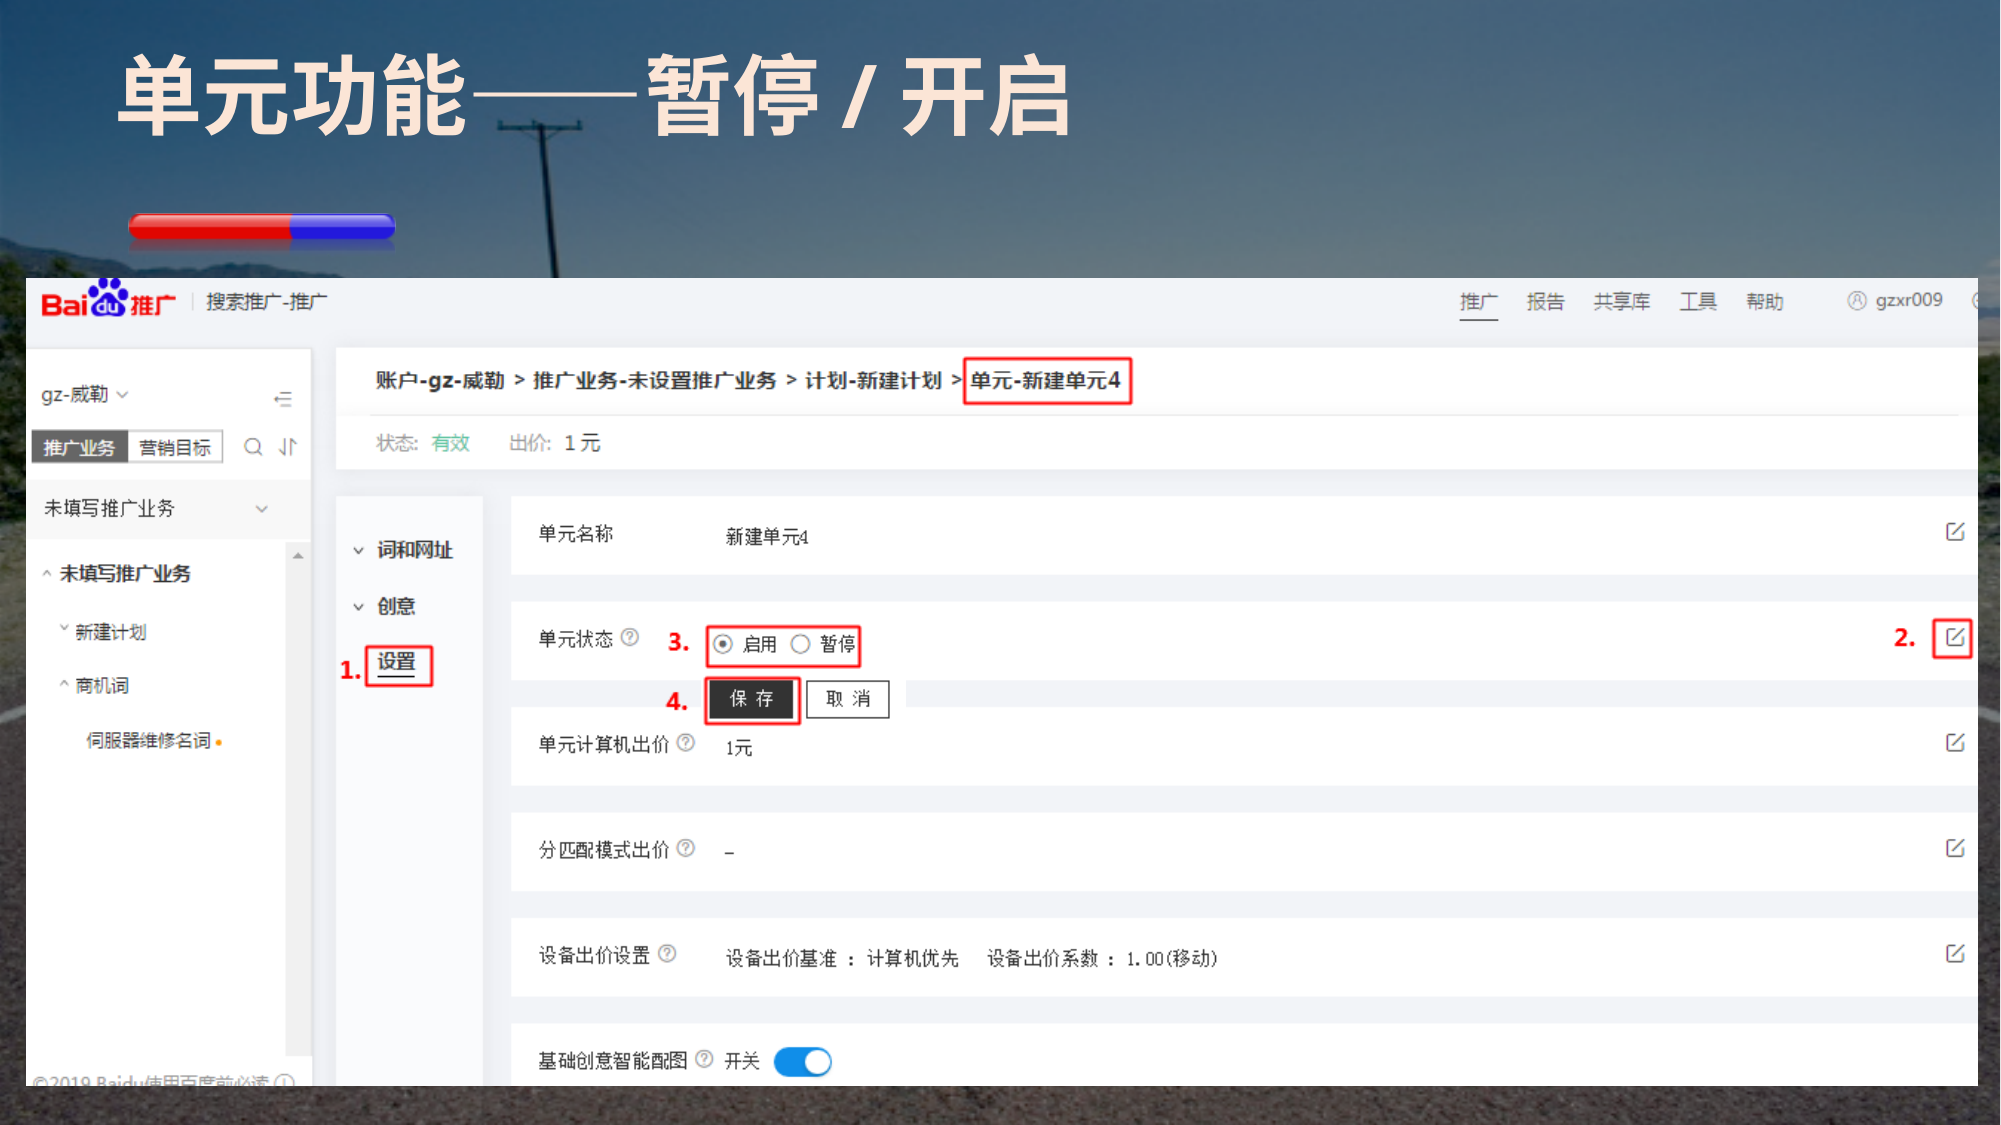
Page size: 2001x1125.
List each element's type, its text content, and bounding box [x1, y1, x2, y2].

title 单元功能——暂停/开启 [99, 45, 1521, 203]
picture [0, 0, 2001, 1125]
